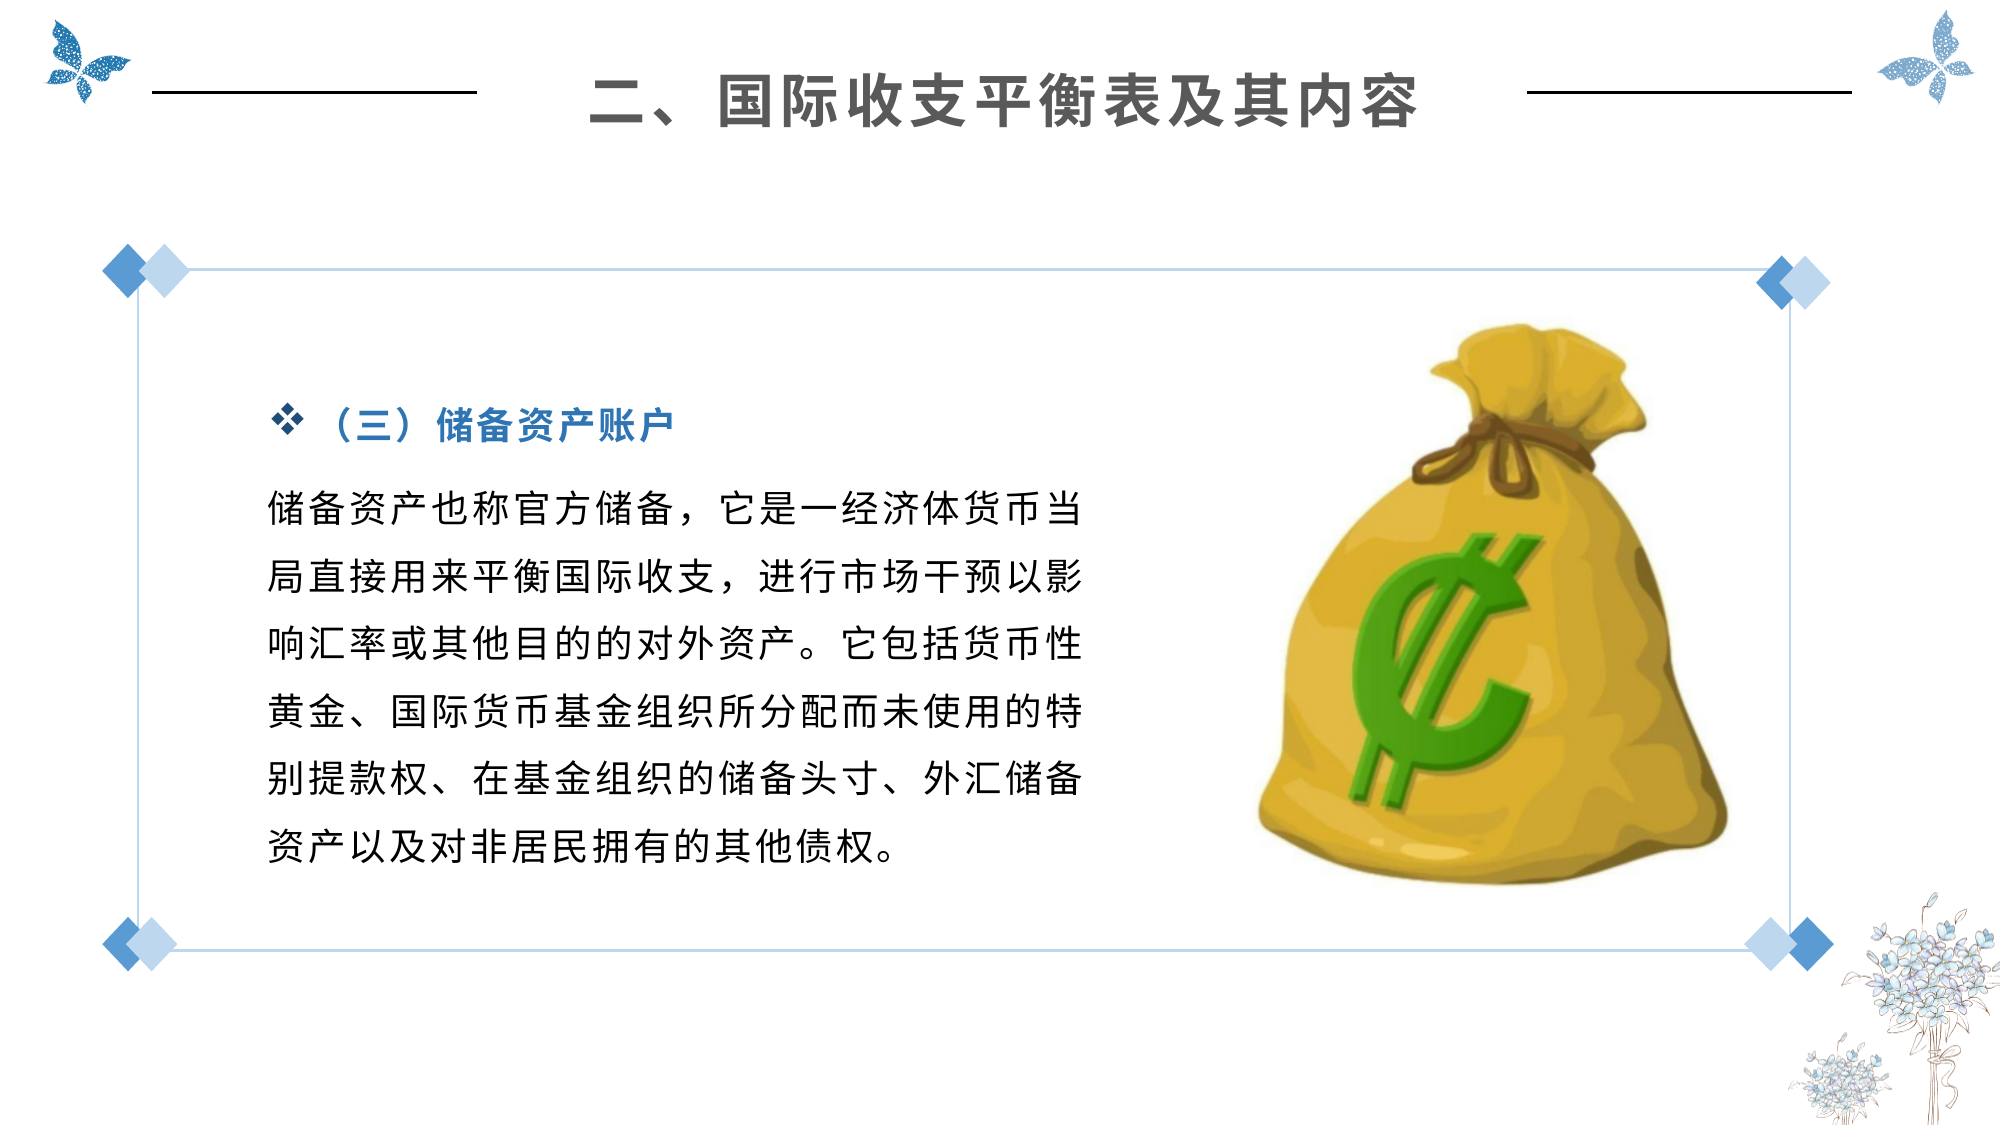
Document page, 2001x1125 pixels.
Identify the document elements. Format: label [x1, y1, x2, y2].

text_box [102, 243, 1834, 972]
text_box [151, 55, 1852, 142]
picture [1250, 314, 1745, 913]
picture [1788, 892, 2000, 1125]
